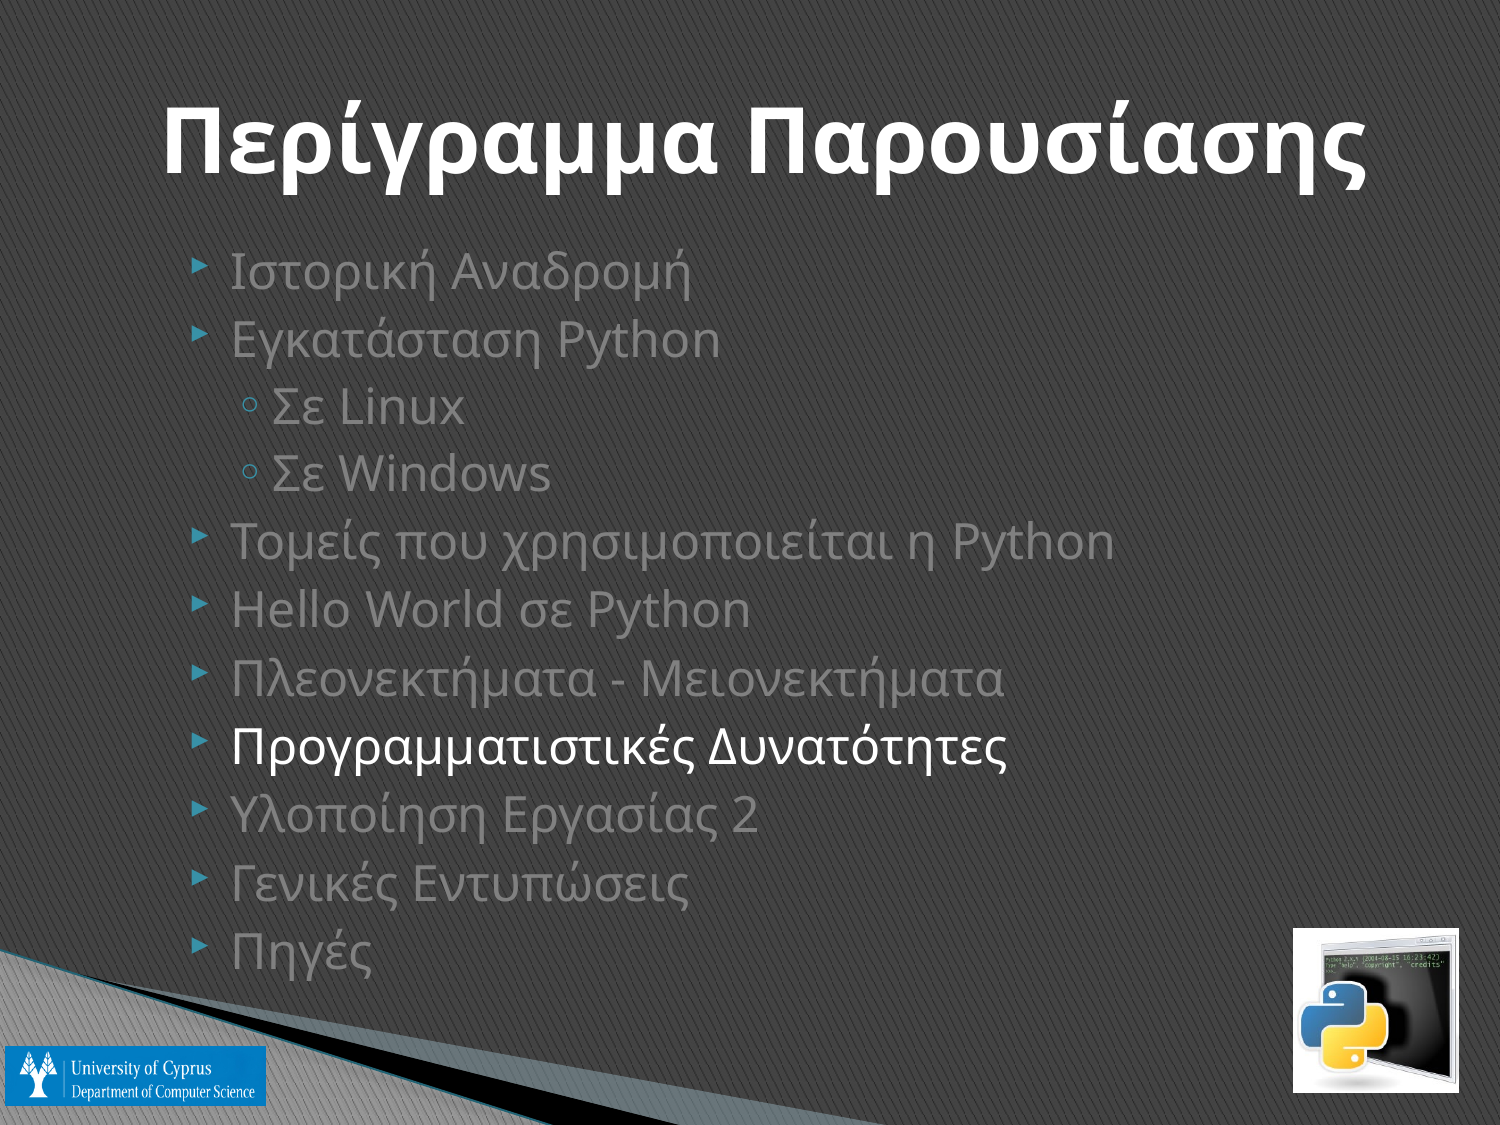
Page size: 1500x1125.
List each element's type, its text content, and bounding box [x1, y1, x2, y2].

picture [1293, 928, 1459, 1093]
text_box Ιστορική Αναδρομή Εγκατάσταση Python Σε Linux Σε Windows Τομείς που χρησιμοποιείται η Python Hello World σε Python Πλεονεκτήματα - Μειονεκτήματα Προγραμματιστικές Δυνατότητες Υλοποίηση Εργασίας 2 Γενικές Εντυπώσεις Πηγές [155, 231, 1500, 975]
picture [5, 1046, 266, 1107]
text_box Περίγραμμα Παρουσίασης [88, 42, 1439, 231]
